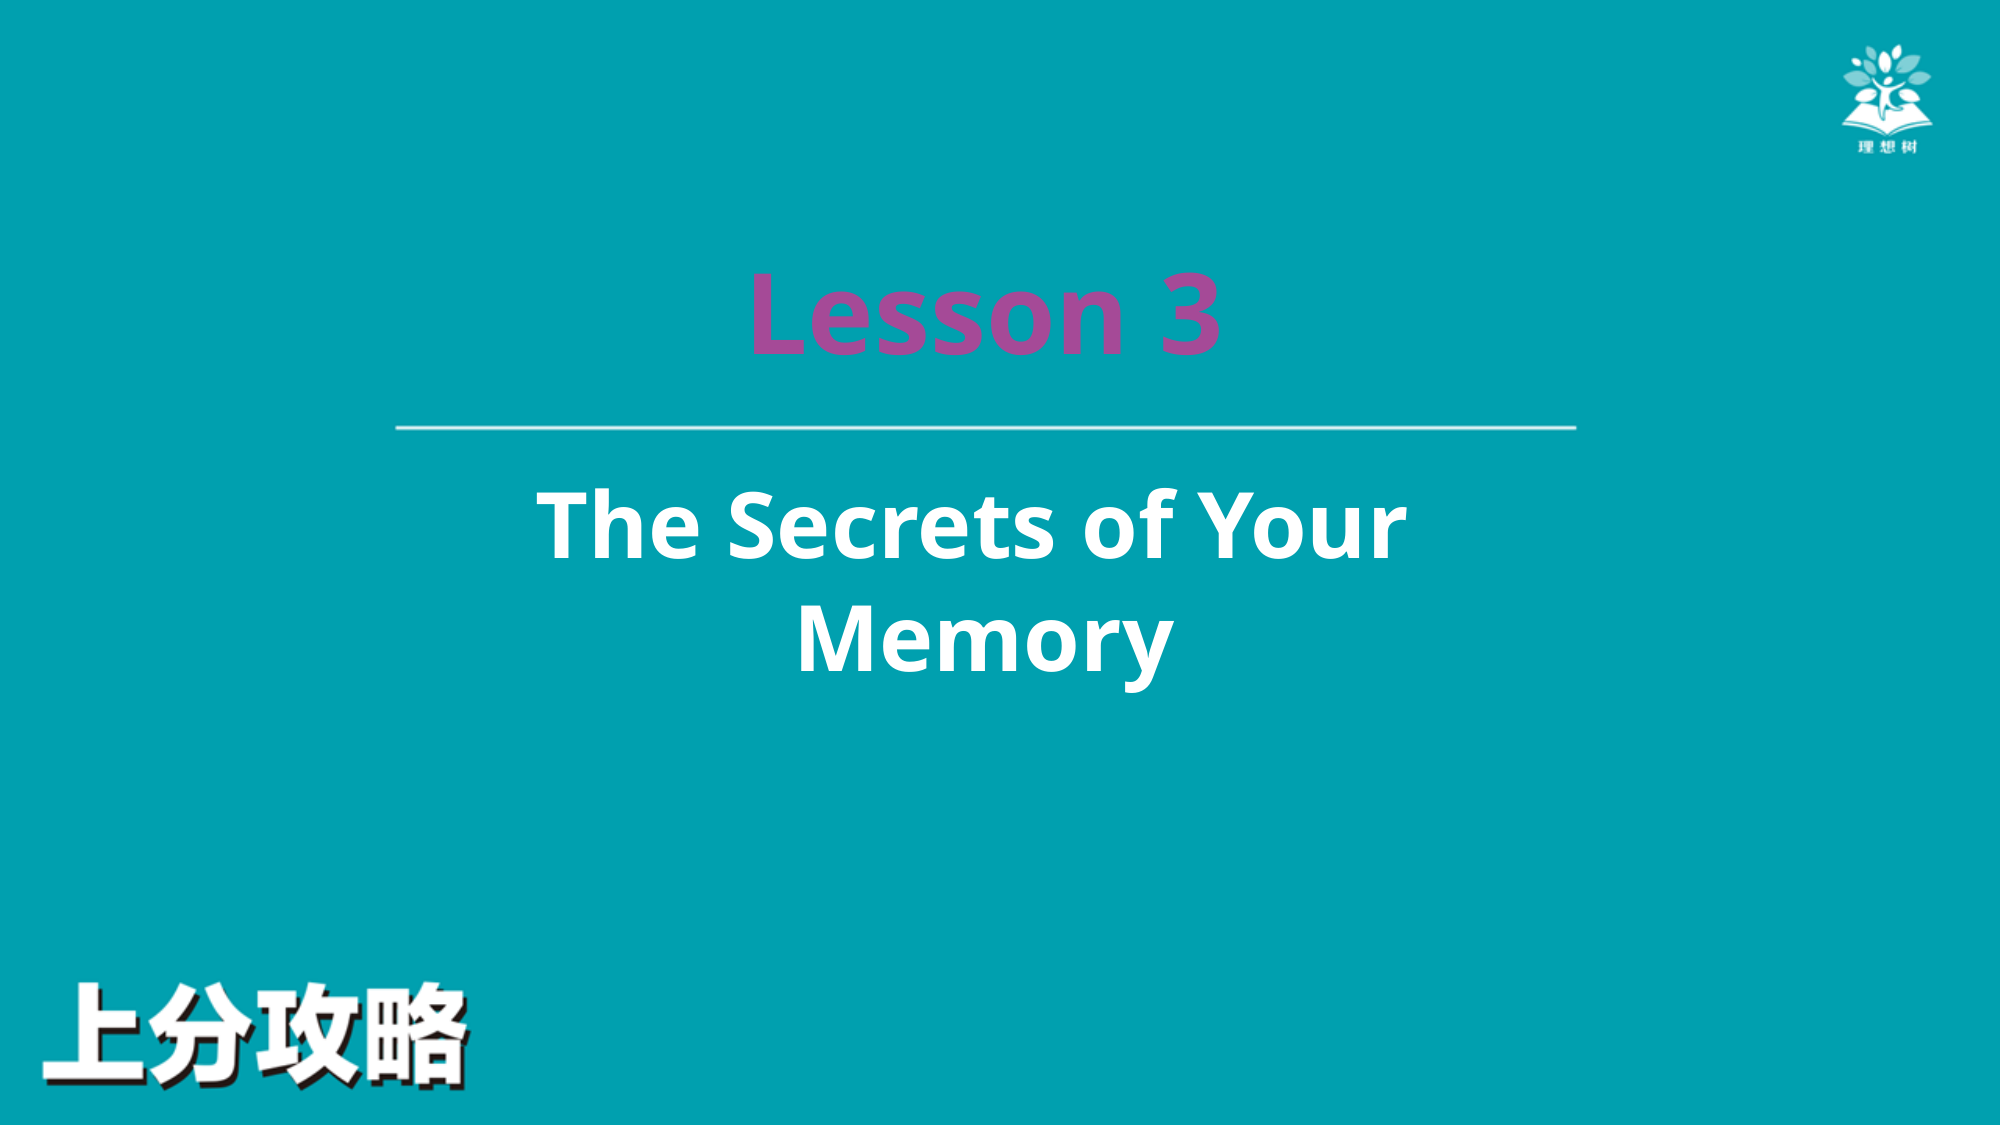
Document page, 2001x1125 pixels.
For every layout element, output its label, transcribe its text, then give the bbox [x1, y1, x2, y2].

text_box The Secrets of Your Memory [391, 460, 1577, 696]
picture [0, 0, 2000, 1125]
text_box Lesson 3 [391, 231, 1577, 384]
